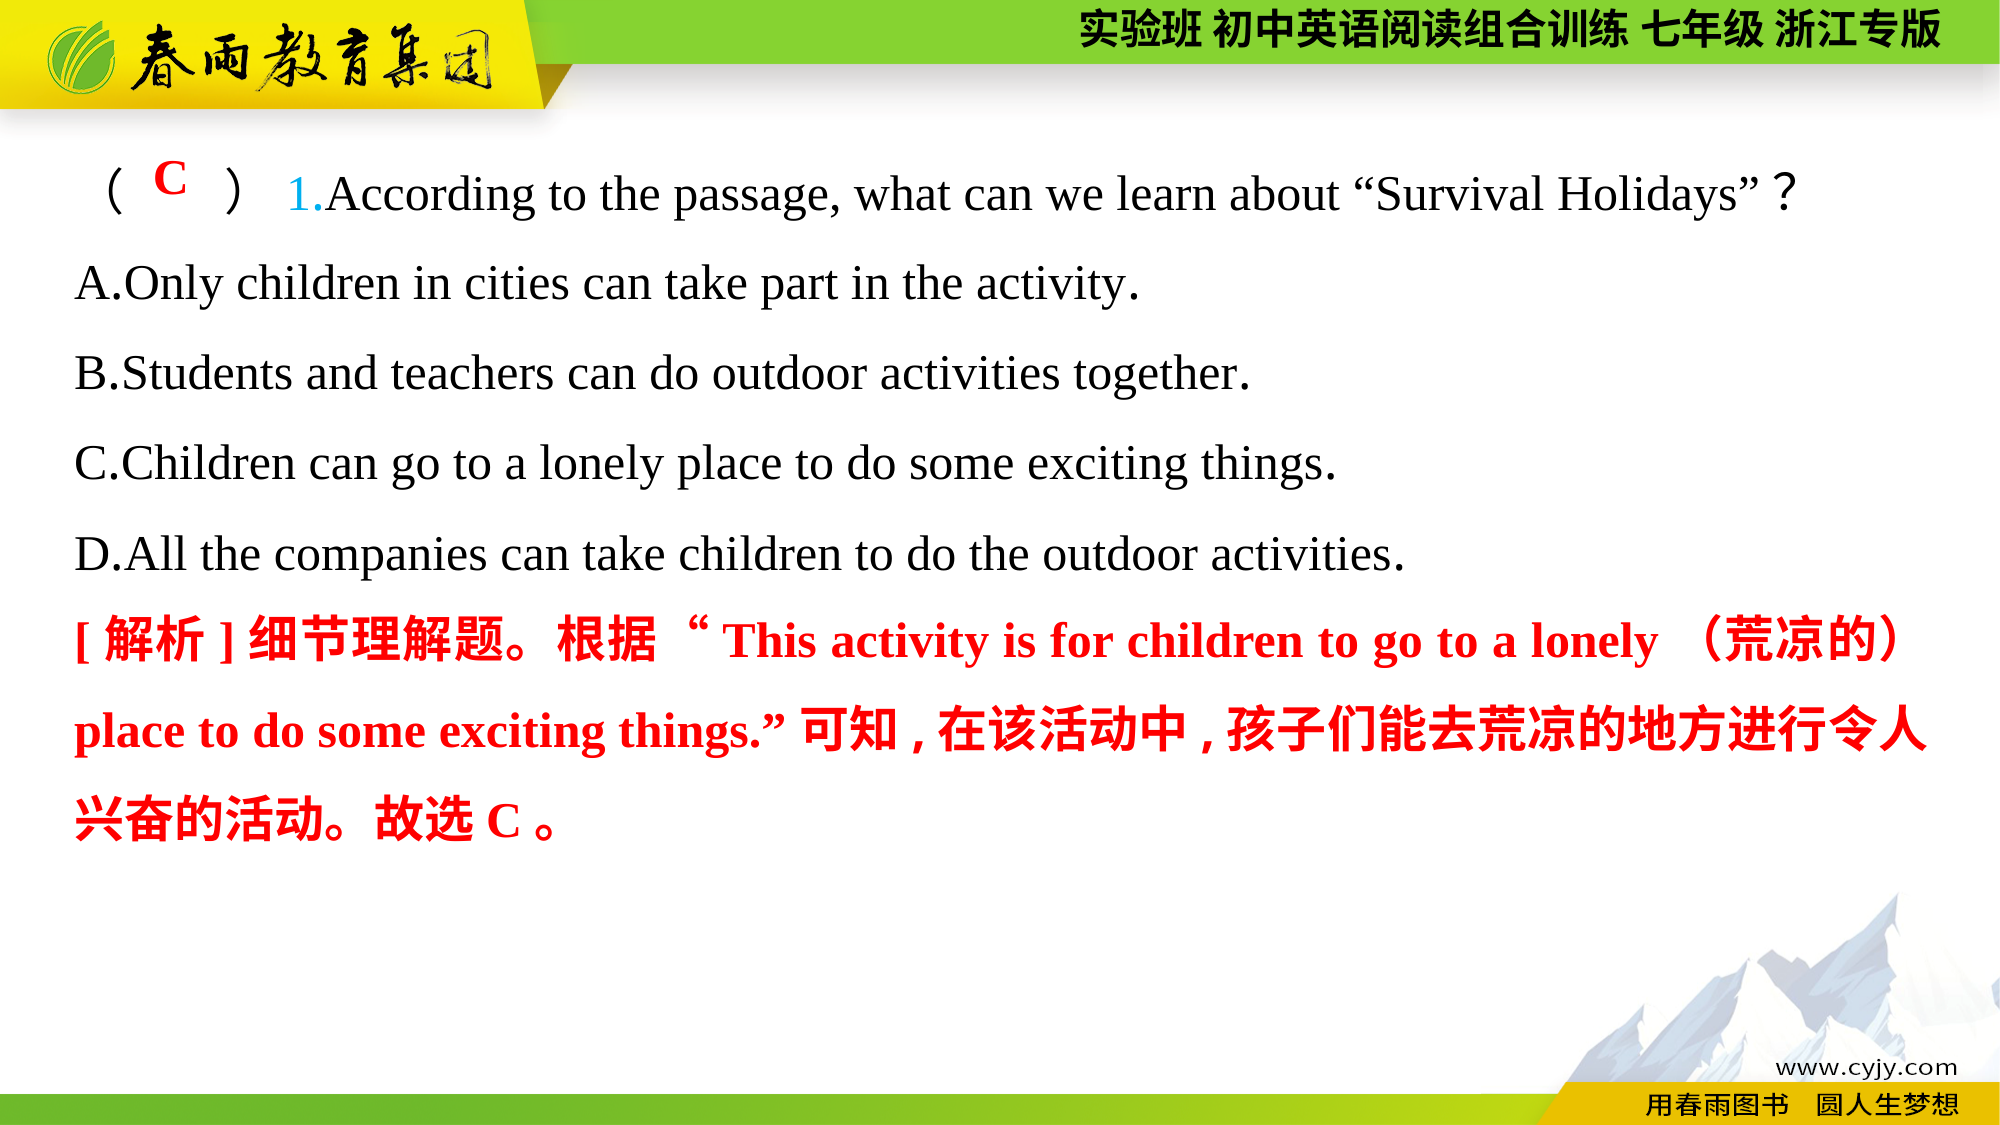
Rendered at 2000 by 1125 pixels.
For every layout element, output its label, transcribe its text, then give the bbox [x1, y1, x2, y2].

picture [0, 0, 2000, 1125]
list （ ）1.According to the passage, what can we learn about “Survival Holidays”？ A.Only children in cities can take part in the activity. B.Students and teachers can do outdoor activities together. C.Children can go to a lonely place to do some exciting things. D.All the companies can take children to do the outdoor activities. [59, 122, 1944, 569]
text_box [解析]细节理解题。根据“This activity is for children to go to a lonely（荒凉的） place to do some exciting things.”可知,在该活动中,孩子们能去荒凉的地方进行令人兴奋的活动。故选C。 [59, 569, 1944, 855]
text_box C [138, 137, 204, 212]
